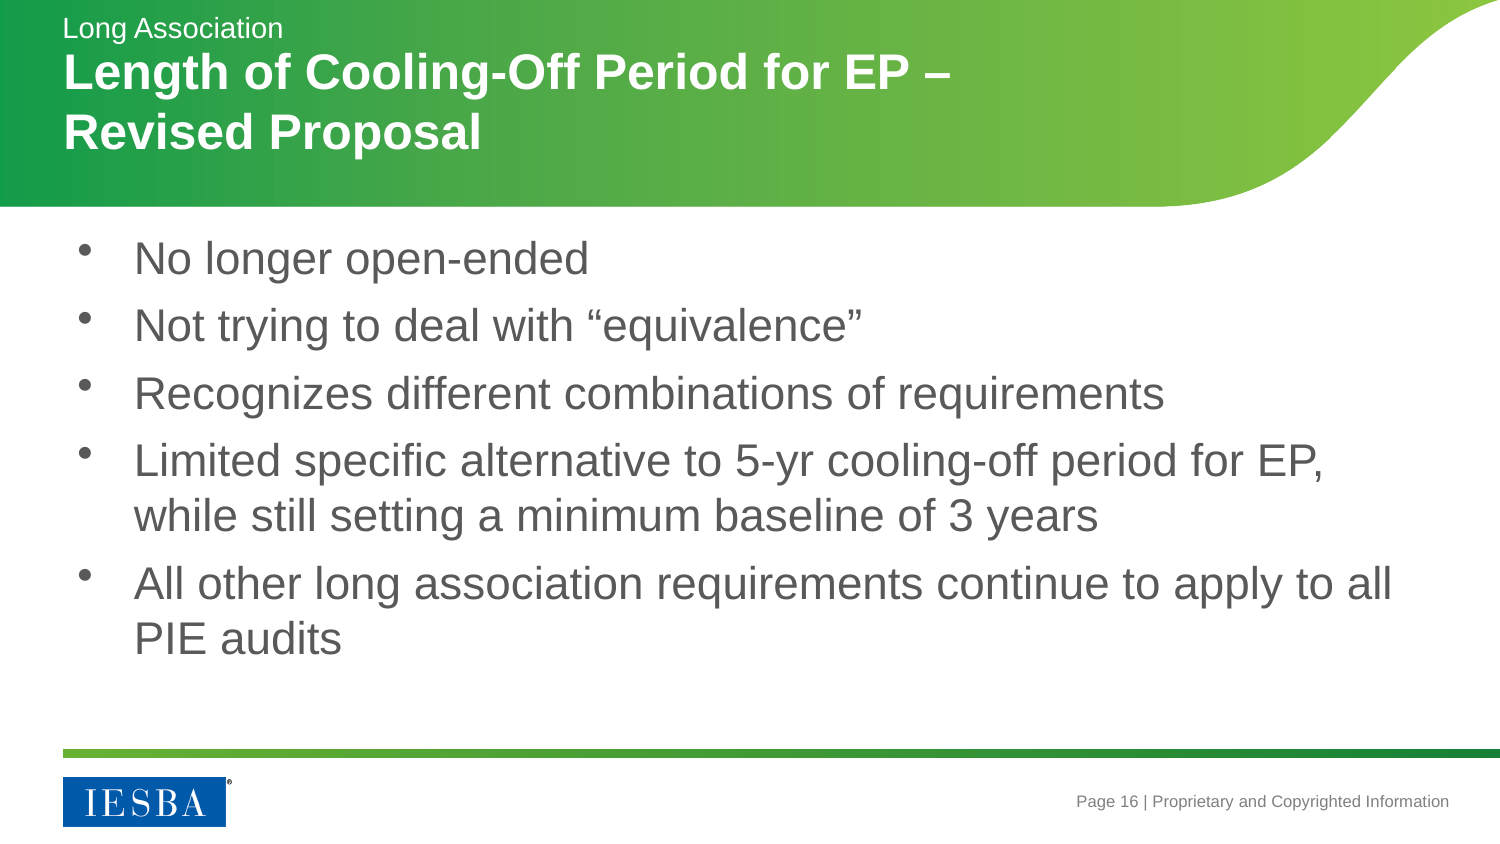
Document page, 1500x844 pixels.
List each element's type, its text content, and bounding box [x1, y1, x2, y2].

text_box No longer open-ended Not trying to deal with “equivalence” Recognizes different combinations of requirements Limited specific alternative to 5-yr cooling-off period for EP, while still setting a minimum baseline of 3 years All other long association requirements continue to apply to all PIE audits [62, 220, 1451, 722]
subtitle Long Association [62, 9, 500, 38]
title Length of Cooling-Off Period for EP – Revised Proposal [63, 96, 1301, 162]
picture [63, 777, 232, 827]
picture [0, 0, 1500, 207]
